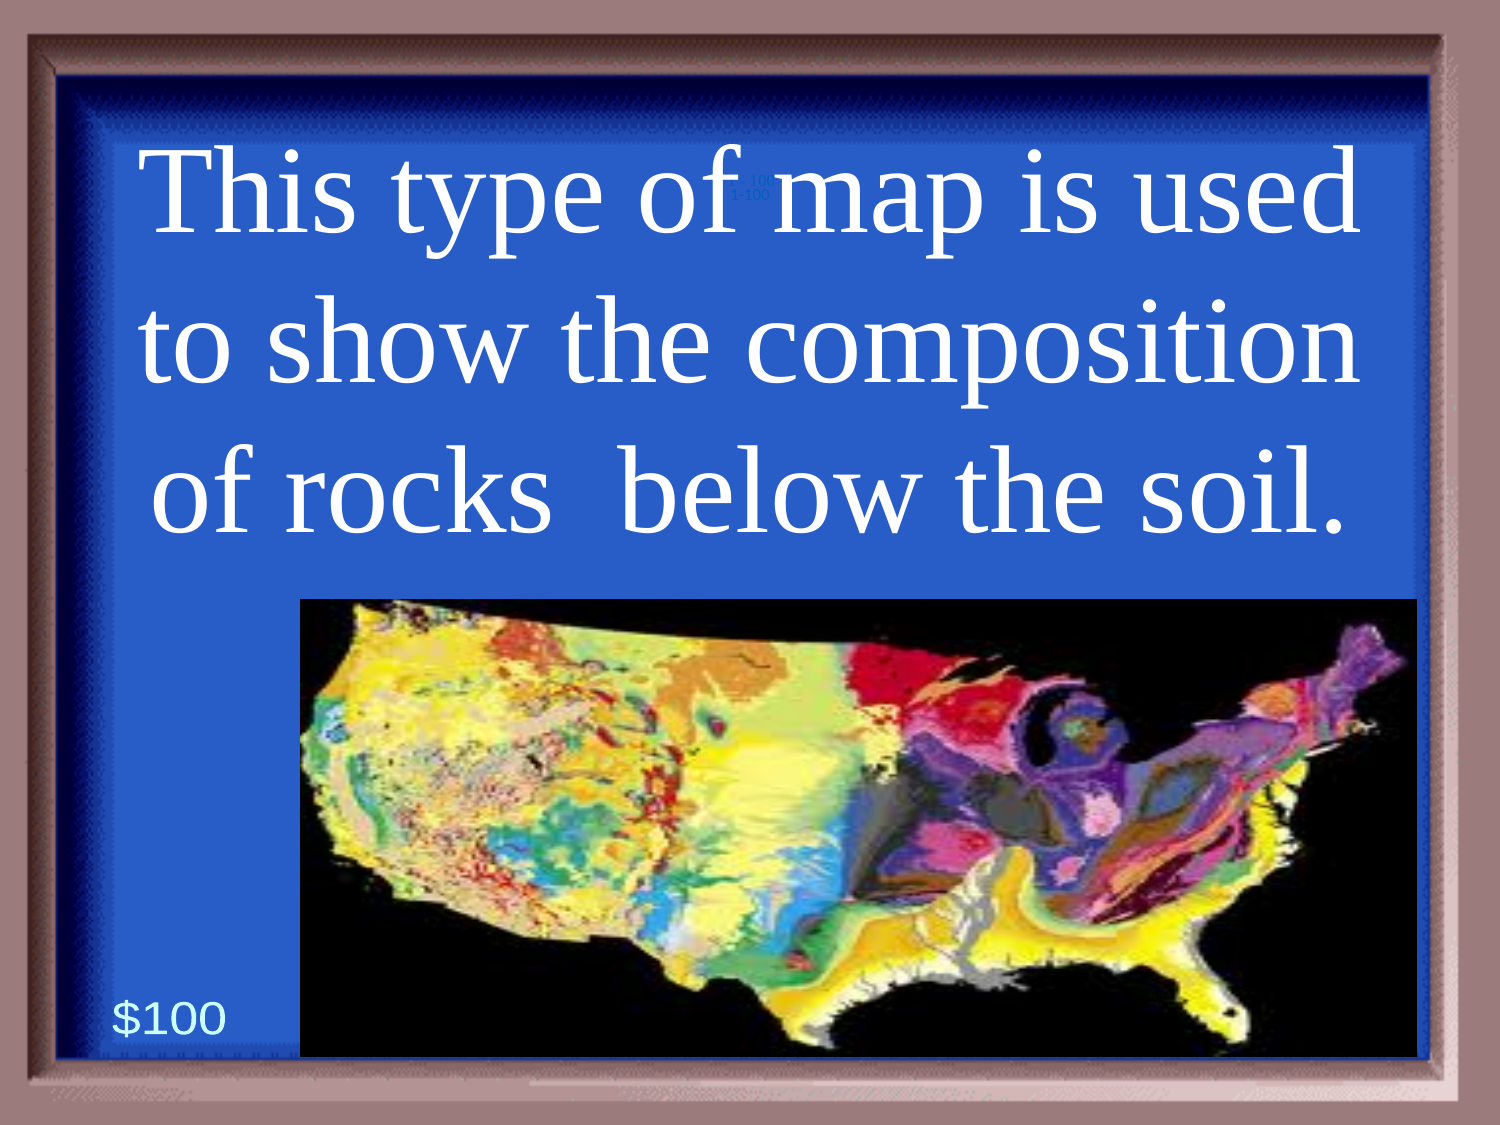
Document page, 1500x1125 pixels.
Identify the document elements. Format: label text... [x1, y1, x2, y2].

picture [0, 0, 1500, 1125]
text_box This type of map is used to show the composition of rocks below the soil. [62, 99, 1438, 565]
